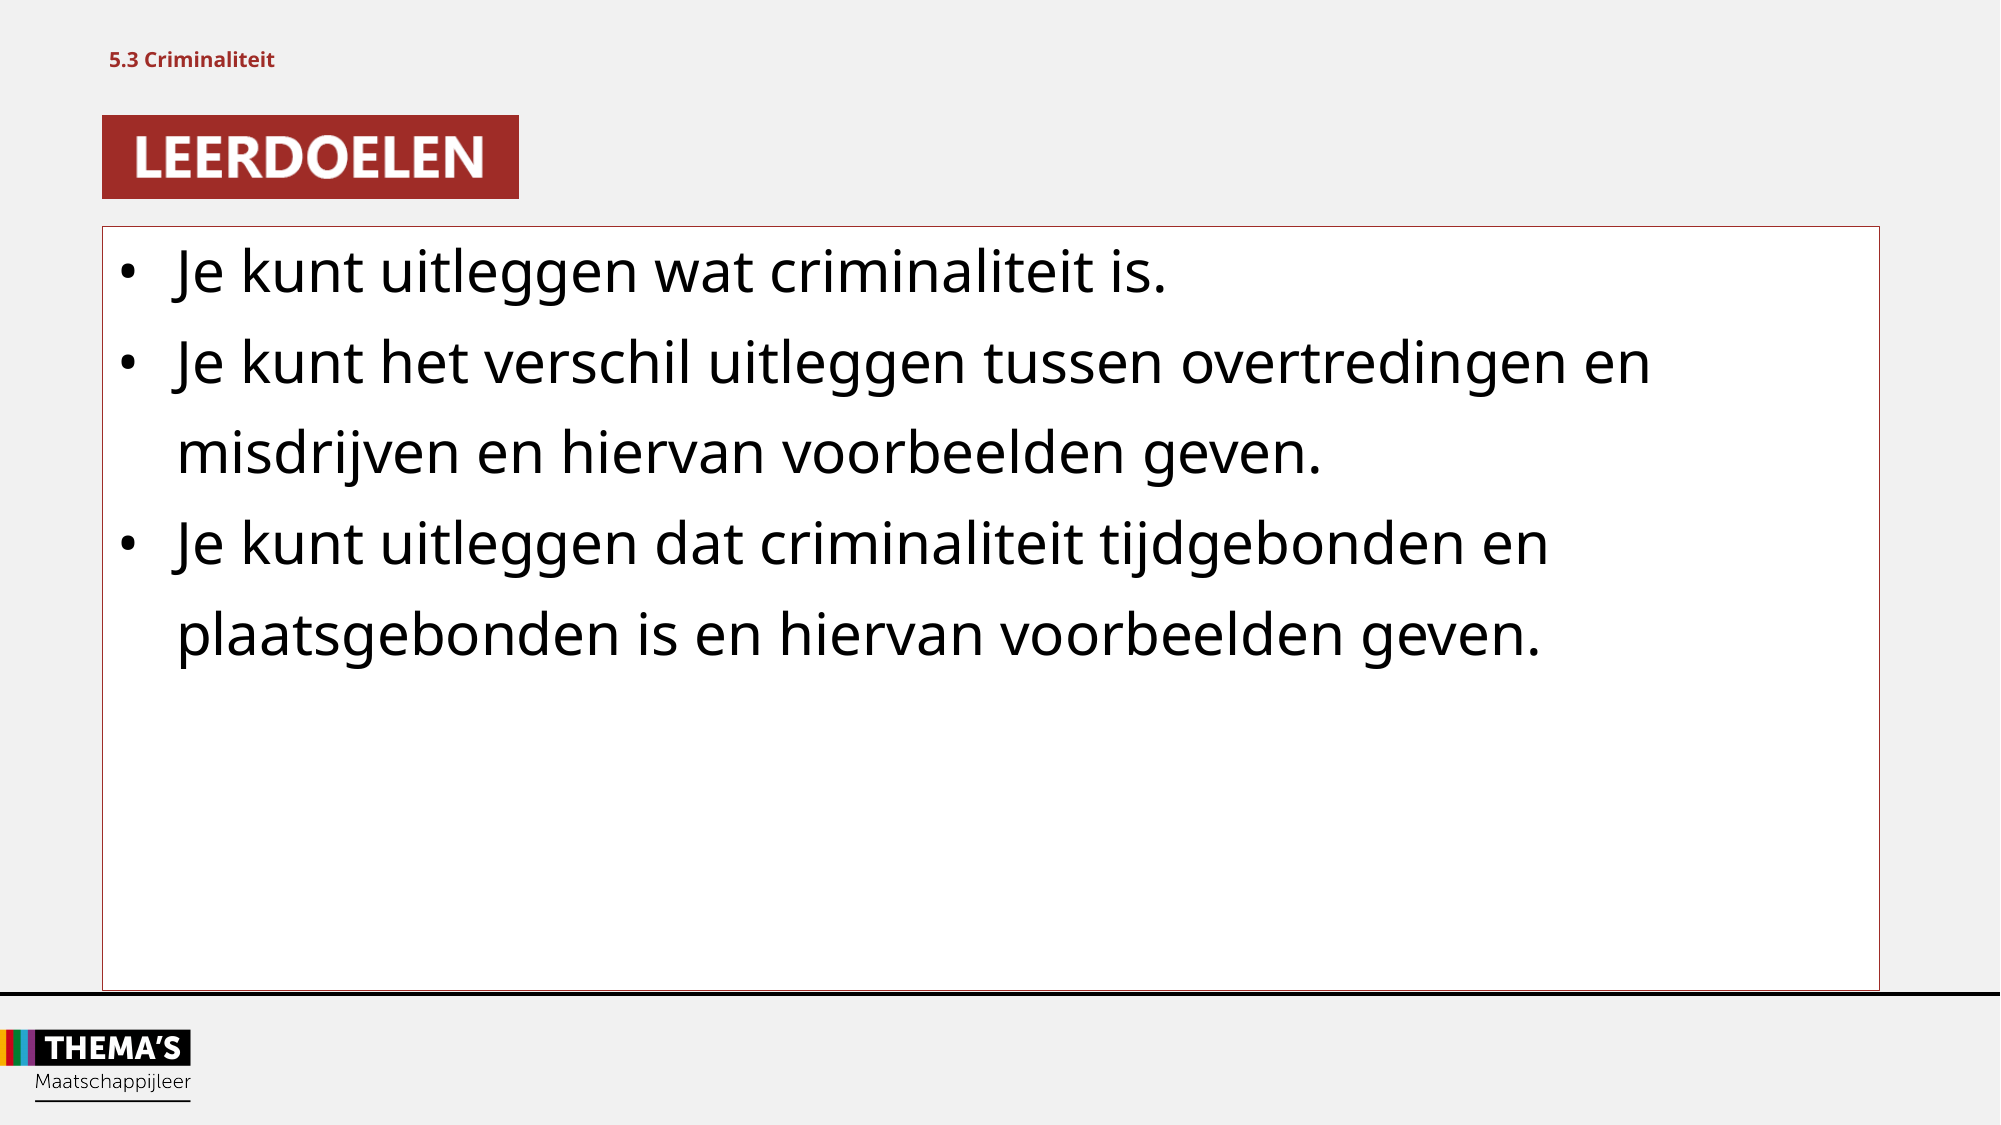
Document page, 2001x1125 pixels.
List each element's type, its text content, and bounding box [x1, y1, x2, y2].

picture [0, 993, 203, 1125]
list • Je kunt uitleggen wat criminaliteit is. • Je kunt het verschil uitleggen tussen overtredingen en misdrijven en hiervan voorbeelden geven. • Je kunt uitleggen dat criminaliteit tijdgebonden en plaatsgebonden is en hiervan voorbeelden geven. [102, 226, 1880, 991]
list 5.3 Criminaliteit [94, 33, 941, 88]
